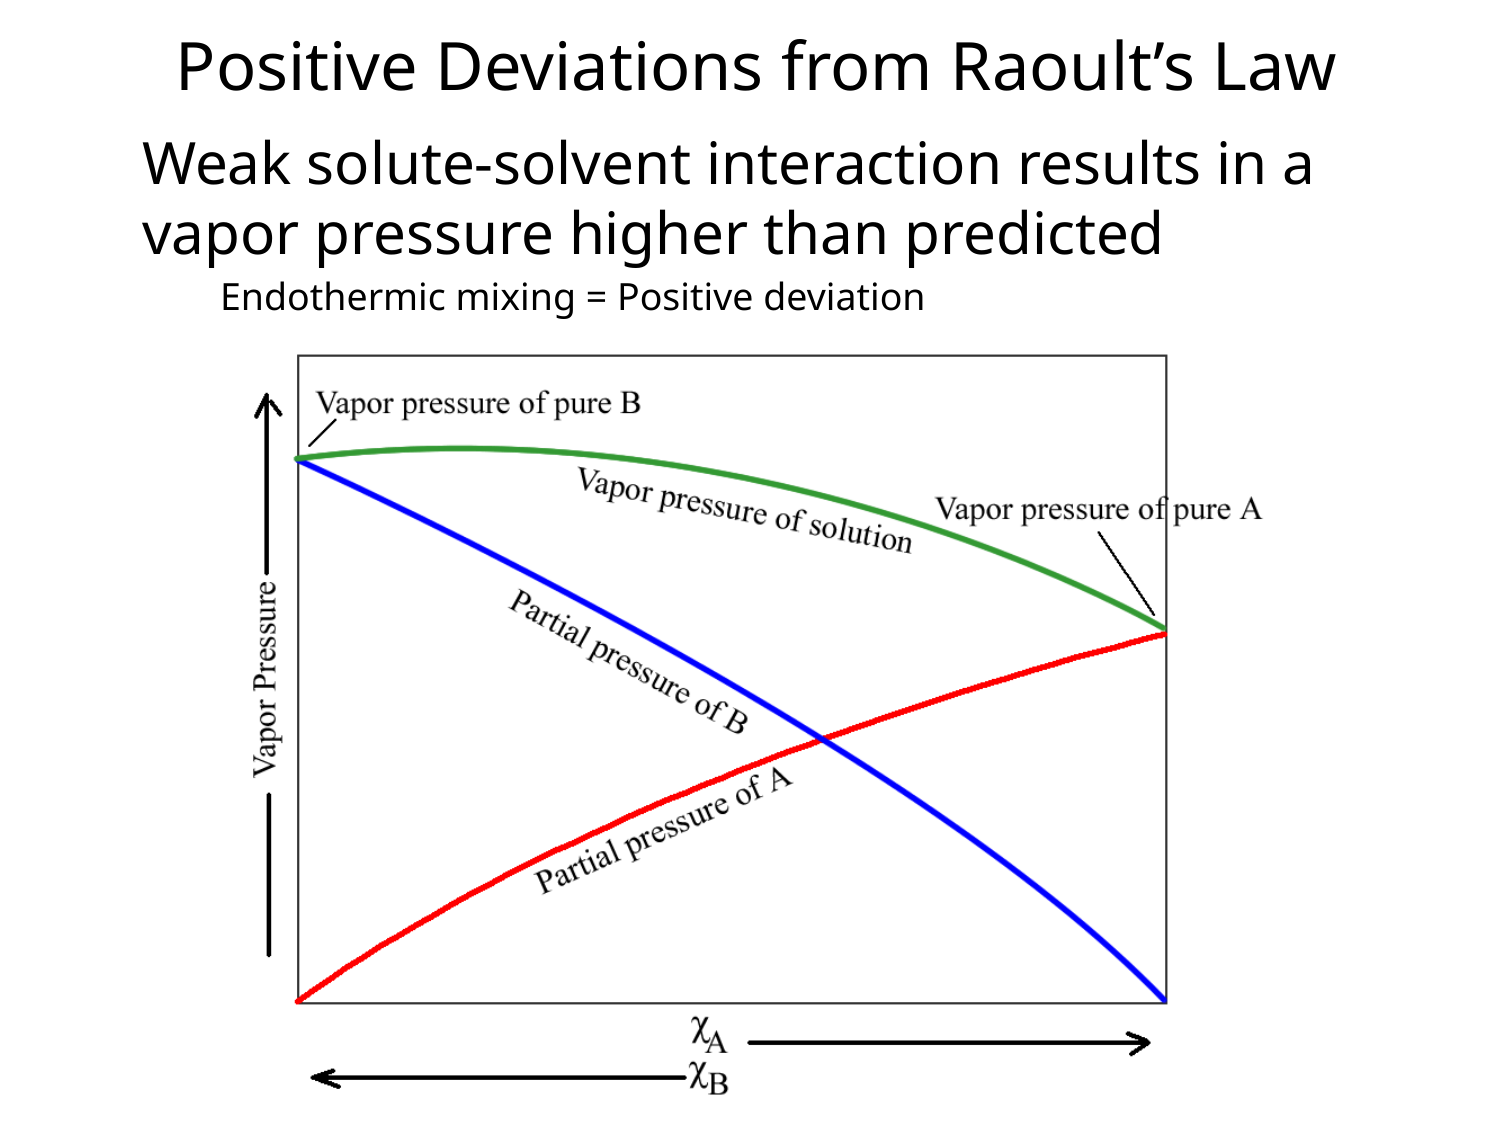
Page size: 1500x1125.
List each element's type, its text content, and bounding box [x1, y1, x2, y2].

picture [161, 260, 1316, 1125]
text_box Weak solute-solvent interaction results in a vapor pressure higher than predicted [127, 118, 1391, 274]
title Positive Deviations from Raoult’s Law [120, 0, 1396, 129]
